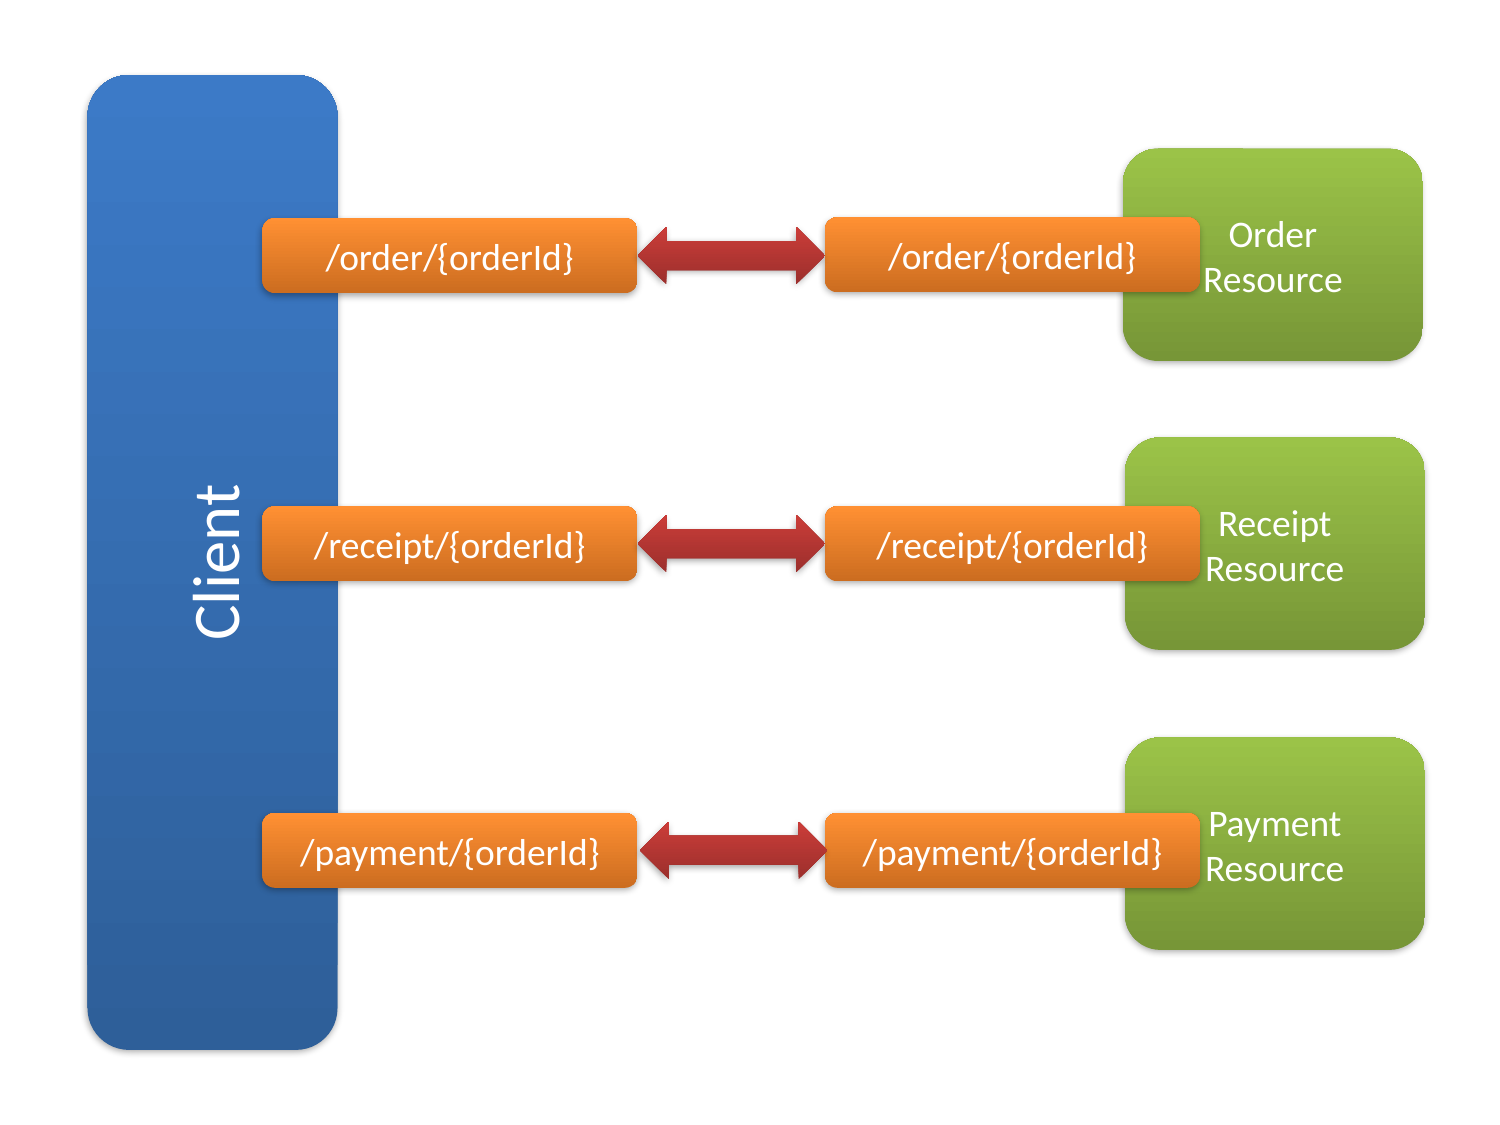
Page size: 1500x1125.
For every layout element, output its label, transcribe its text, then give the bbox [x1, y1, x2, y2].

text_box [637, 226, 826, 285]
text_box /payment/{orderId} [824, 812, 1200, 888]
text_box Client [87, 74, 338, 1050]
text_box /receipt/{orderId} [824, 506, 1200, 582]
text_box /order/{orderId} [262, 218, 638, 294]
text_box [639, 821, 828, 880]
text_box /receipt/{orderId} [262, 506, 638, 582]
text_box [637, 514, 826, 573]
text_box Order Resource [1122, 148, 1423, 362]
text_box /payment/{orderId} [262, 812, 638, 888]
text_box Receipt Resource [1124, 437, 1425, 650]
text_box /order/{orderId} [824, 217, 1200, 293]
text_box Payment Resource [1124, 737, 1425, 950]
